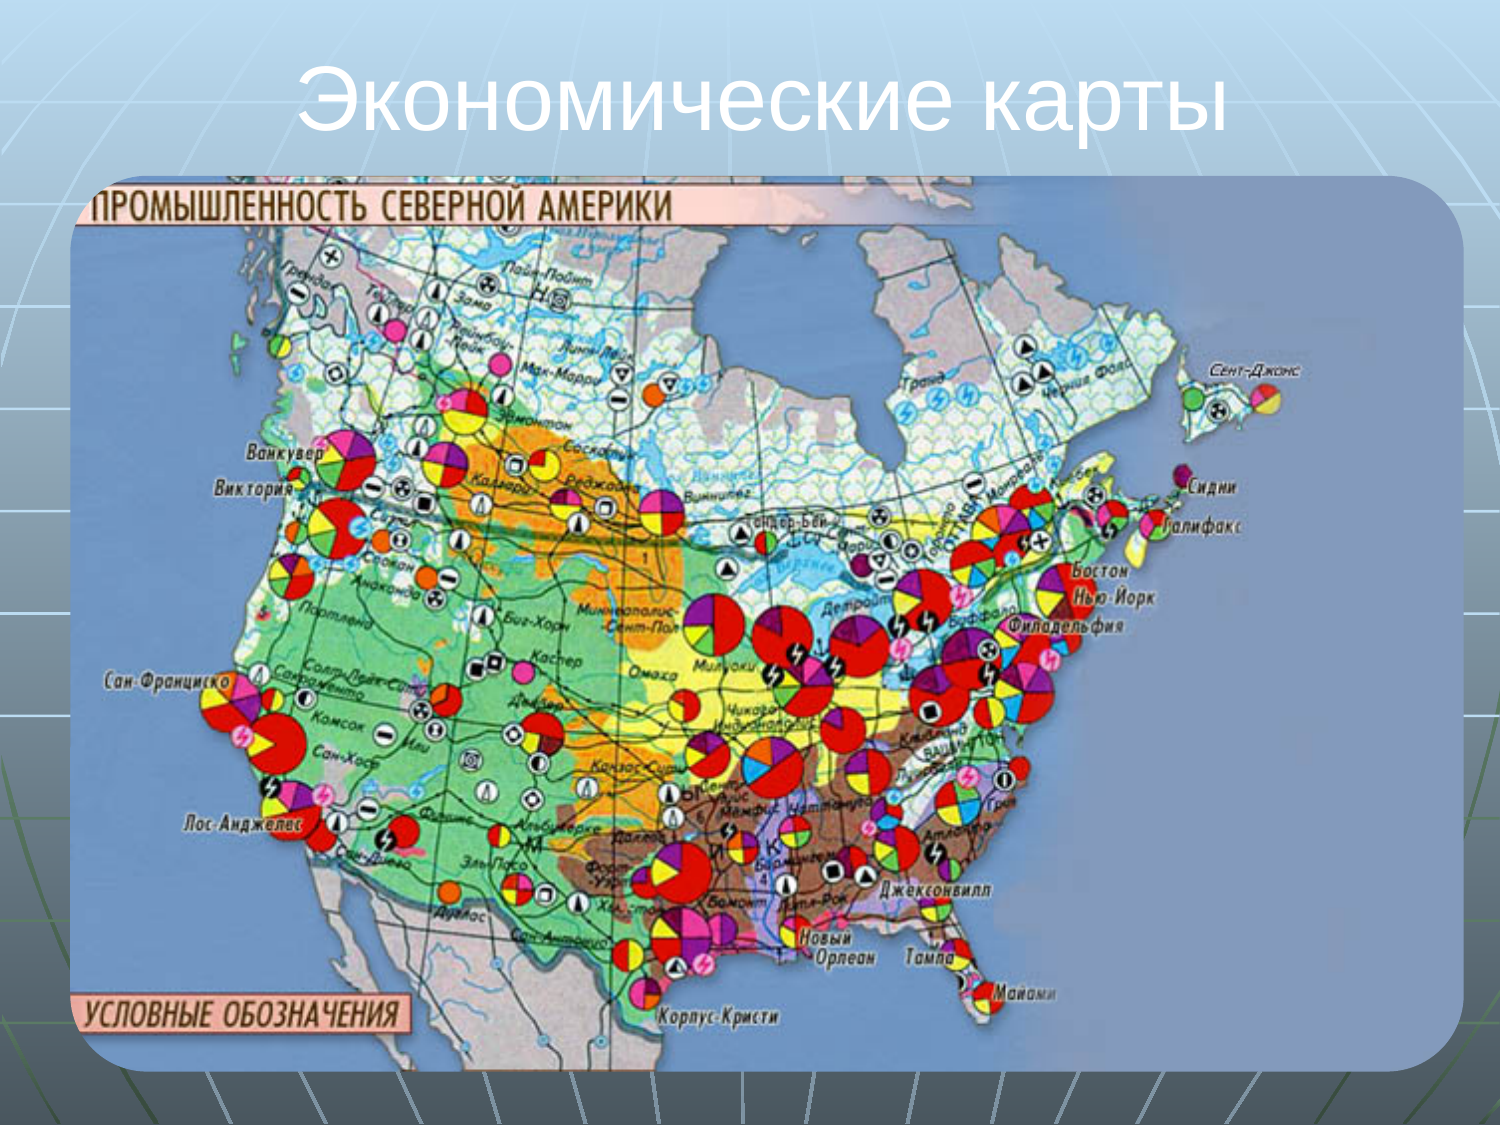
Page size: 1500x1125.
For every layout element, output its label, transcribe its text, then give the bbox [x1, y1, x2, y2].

title Экономические карты [88, 0, 1439, 174]
picture [70, 175, 1464, 1072]
